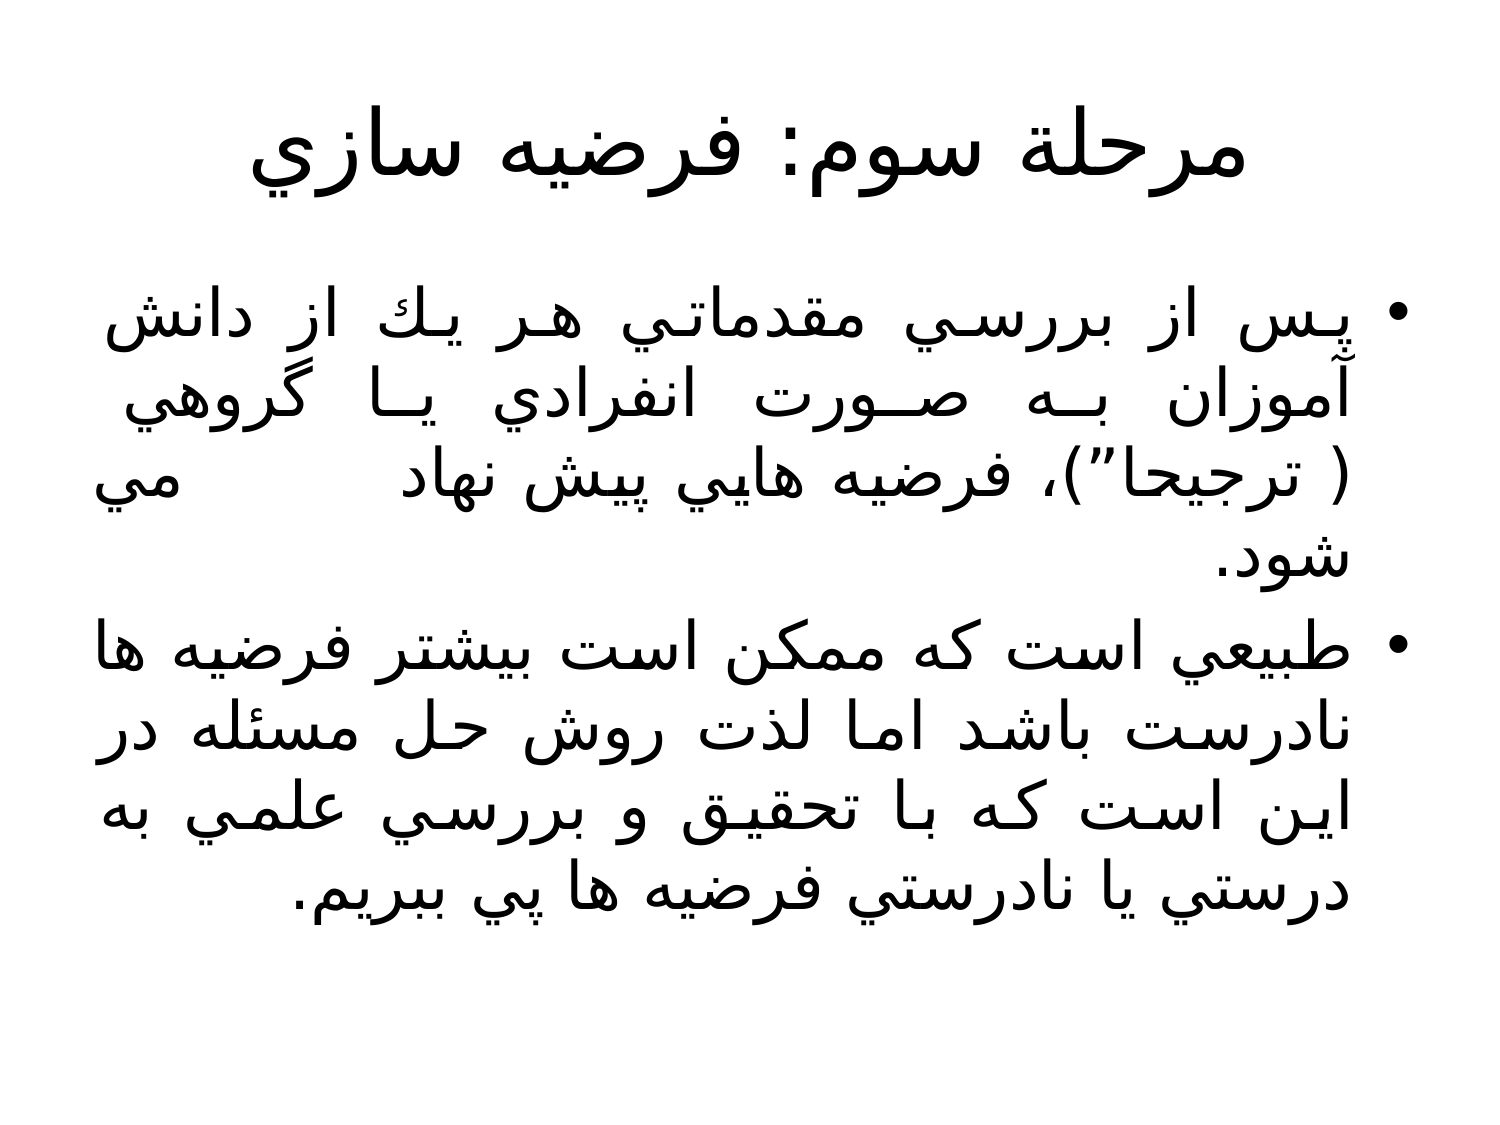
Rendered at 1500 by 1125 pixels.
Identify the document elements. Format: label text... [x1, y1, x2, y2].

list پس از بررسي مقدماتي هر يك از دانش آموزان به صورت انفرادي يا گروهي ( ترجيحا”)، فرضيه هايي پيش نهاد مي شود. طبيعي است كه ممكن است بيشتر فرضيه ها نادرست باشد اما لذت روش حل مسئله در اين است كه با تحقيق و بررسي علمي به درستي يا نادرستي فرضيه ها پي ببريم. [75, 262, 1425, 1005]
title مرحلة سوم: فرضيه سازي [75, 45, 1425, 233]
